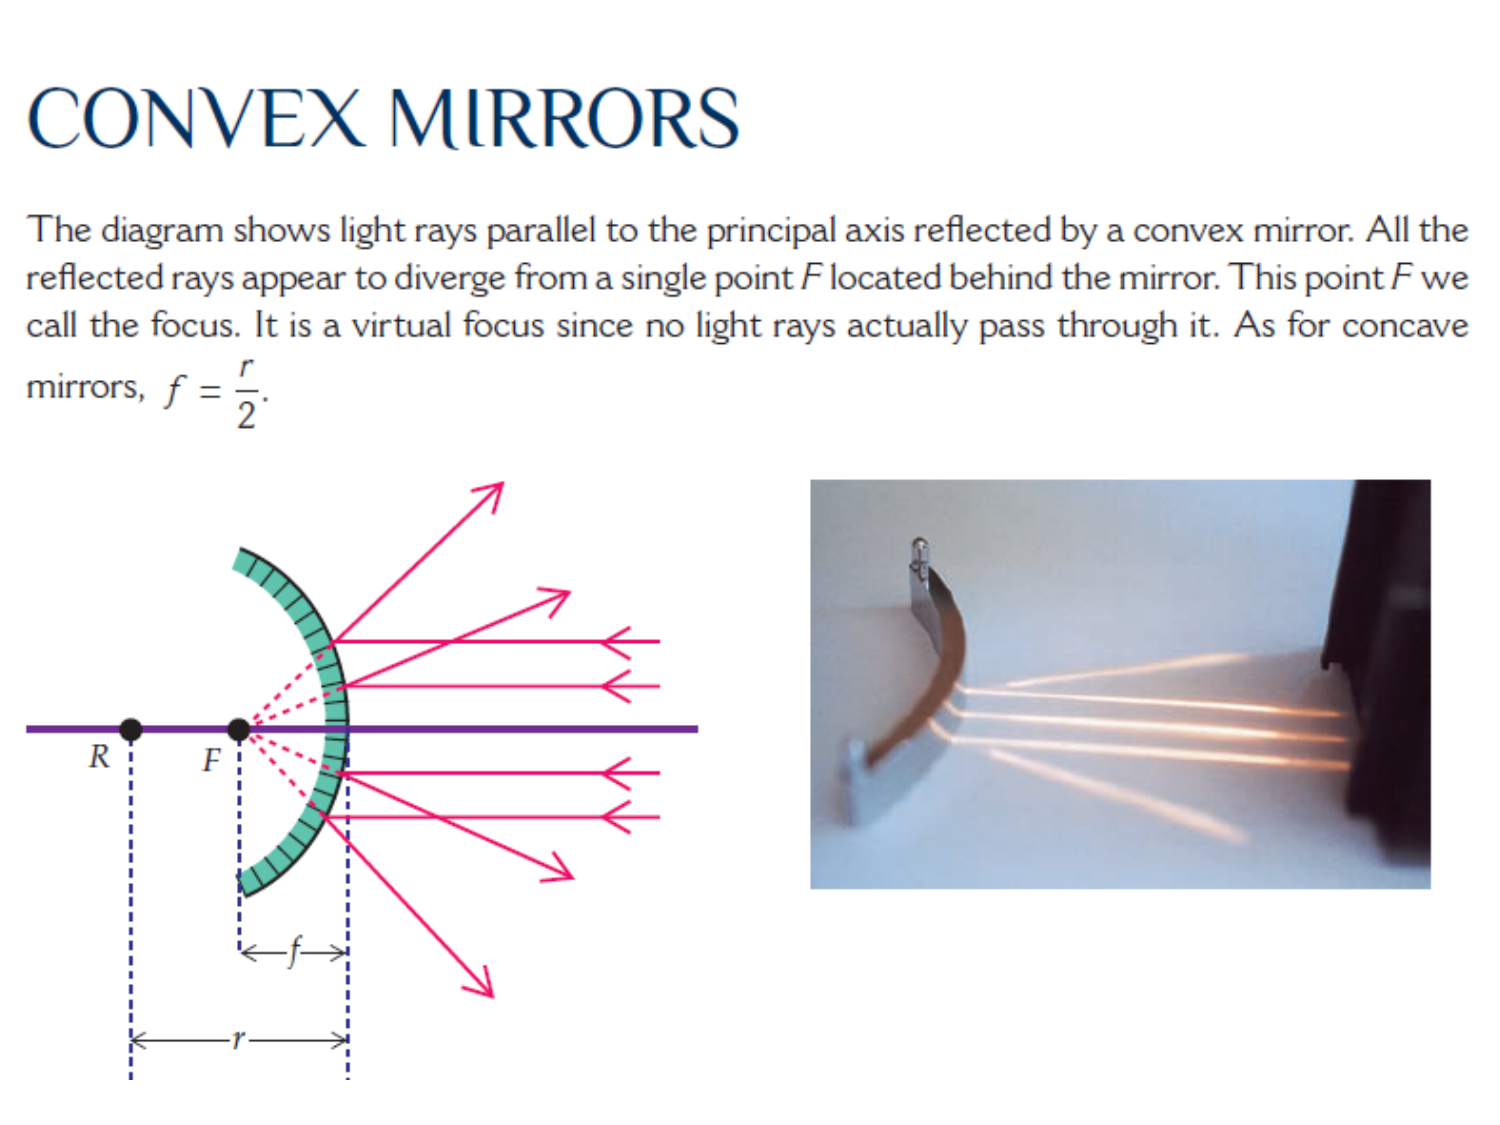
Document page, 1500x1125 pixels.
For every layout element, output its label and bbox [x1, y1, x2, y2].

picture [5, 74, 1484, 1080]
